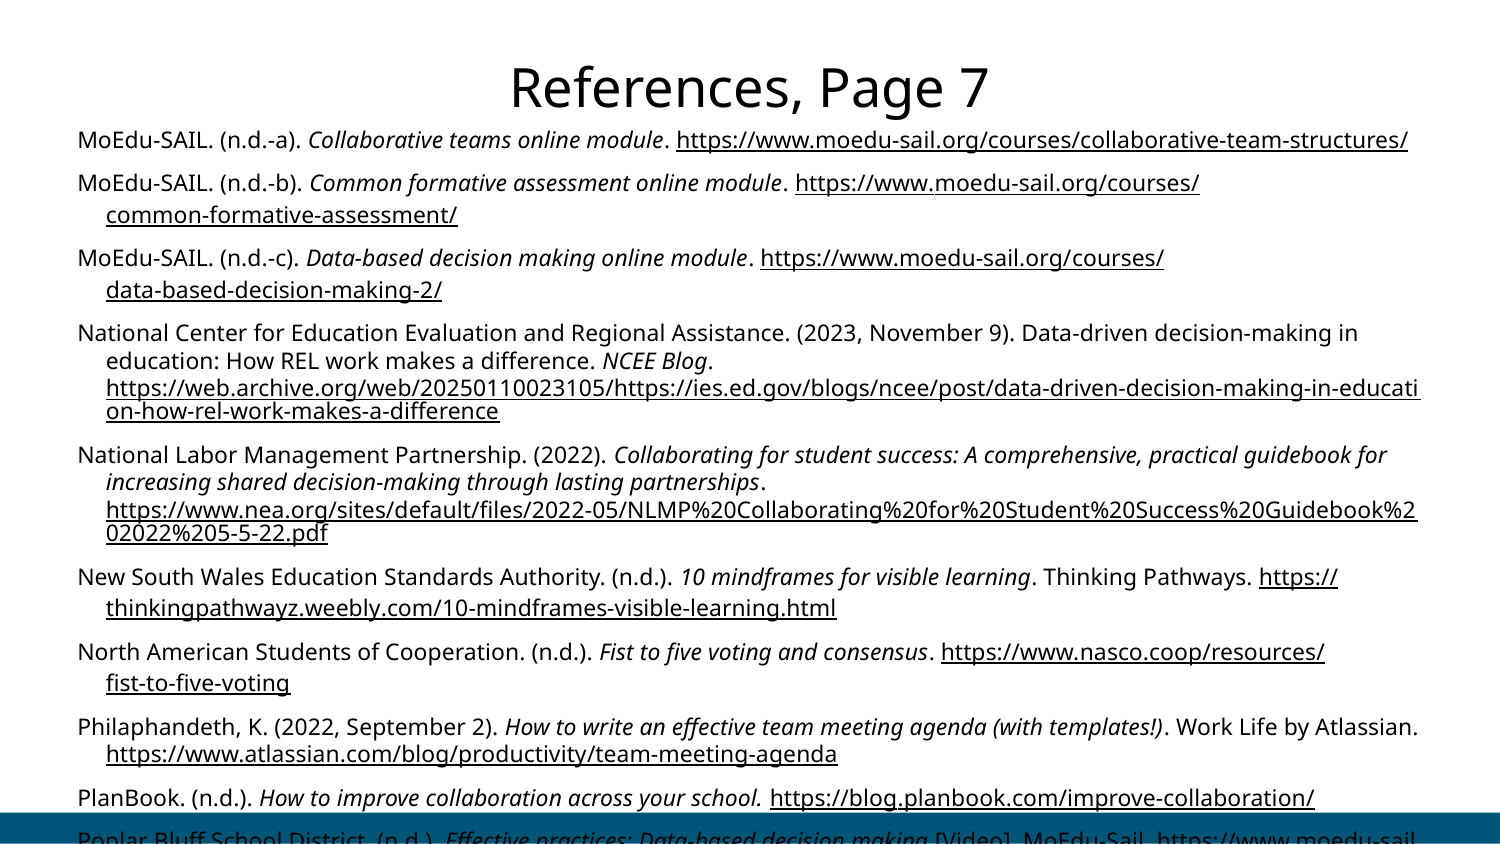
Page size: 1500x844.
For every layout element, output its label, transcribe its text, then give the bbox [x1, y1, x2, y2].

list MoEdu-SAIL. (n.d.-a). Collaborative teams online module. https://www.moedu-sail.org/courses/collaborative-team-structures/ MoEdu-SAIL. (n.d.-b). Common formative assessment online module. https://www.moedu-sail.org/courses/common-formative-assessment/ MoEdu-SAIL. (n.d.-c). Data-based decision making online module. https://www.moedu-sail.org/courses/data-based-decision-making-2/ National Center for Education Evaluation and Regional Assistance. (2023, November 9). Data-driven decision-making in education: How REL work makes a difference. NCEE Blog. https://web.archive.org/web/20250110023105/https://ies.ed.gov/blogs/ncee/post/data-driven-decision-making-in-education-how-rel-work-makes-a-difference National Labor Management Partnership. (2022). Collaborating for student success: A comprehensive, practical guidebook for increasing shared decision-making through lasting partnerships. https://www.nea.org/sites/default/files/2022-05/NLMP%20Collaborating%20for%20Student%20Success%20Guidebook%202022%205-5-22.pdf New South Wales Education Standards Authority. (n.d.). 10 mindframes for visible learning. Thinking Pathways. https://thinkingpathwayz.weebly.com/10-mindframes-visible-learning.html North American Students of Cooperation. (n.d.). Fist to five voting and consensus. https://www.nasco.coop/resources/fist-to-five-voting Philaphandeth, K. (2022, September 2). How to write an effective team meeting agenda (with templates!). Work Life by Atlassian. https://www.atlassian.com/blog/productivity/team-meeting-agenda PlanBook. (n.d.). How to improve collaboration across your school. https://blog.planbook.com/improve-collaboration/ Poplar Bluff School District. (n.d.). Effective practices: Data-based decision making [Video]. MoEdu-Sail. https://www.moedu-sail.org/lessons/collaborative-team-structures-overview/ [66, 119, 1440, 761]
title References, Page 7 [103, 22, 1397, 119]
